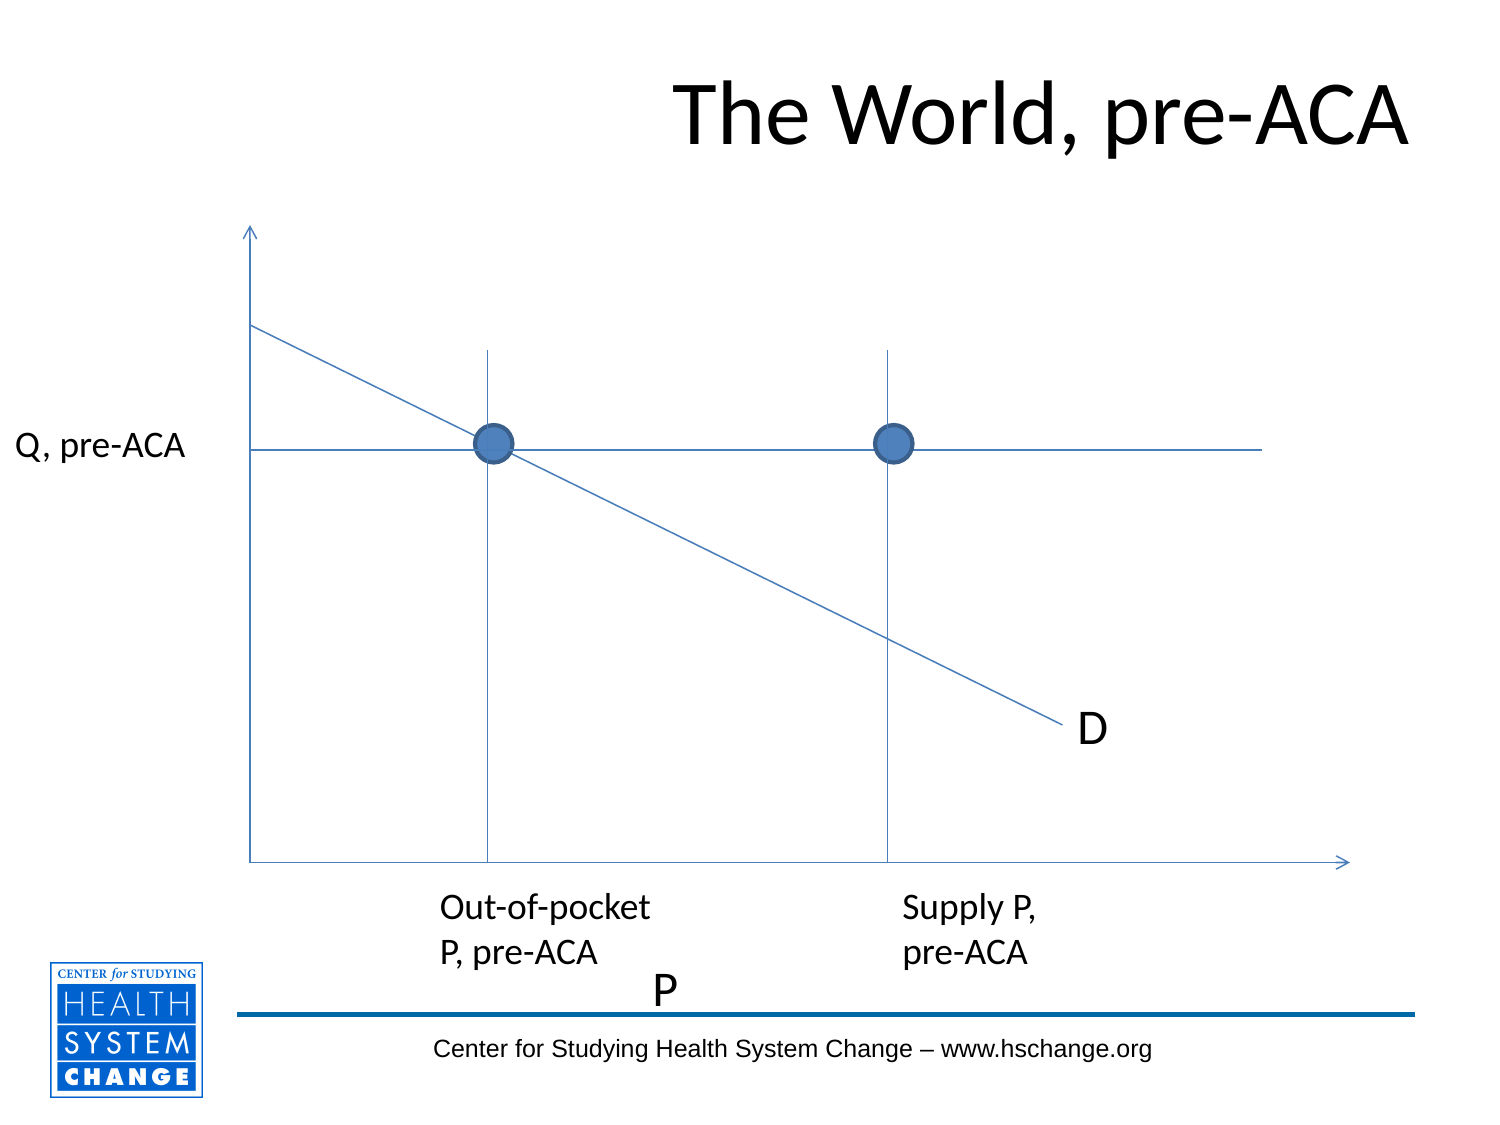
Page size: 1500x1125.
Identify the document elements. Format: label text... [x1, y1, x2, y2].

title The World, pre-ACA [87, 45, 1425, 233]
picture [50, 1026, 203, 1098]
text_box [0, 224, 1351, 1026]
picture [1351, 1012, 1415, 1017]
